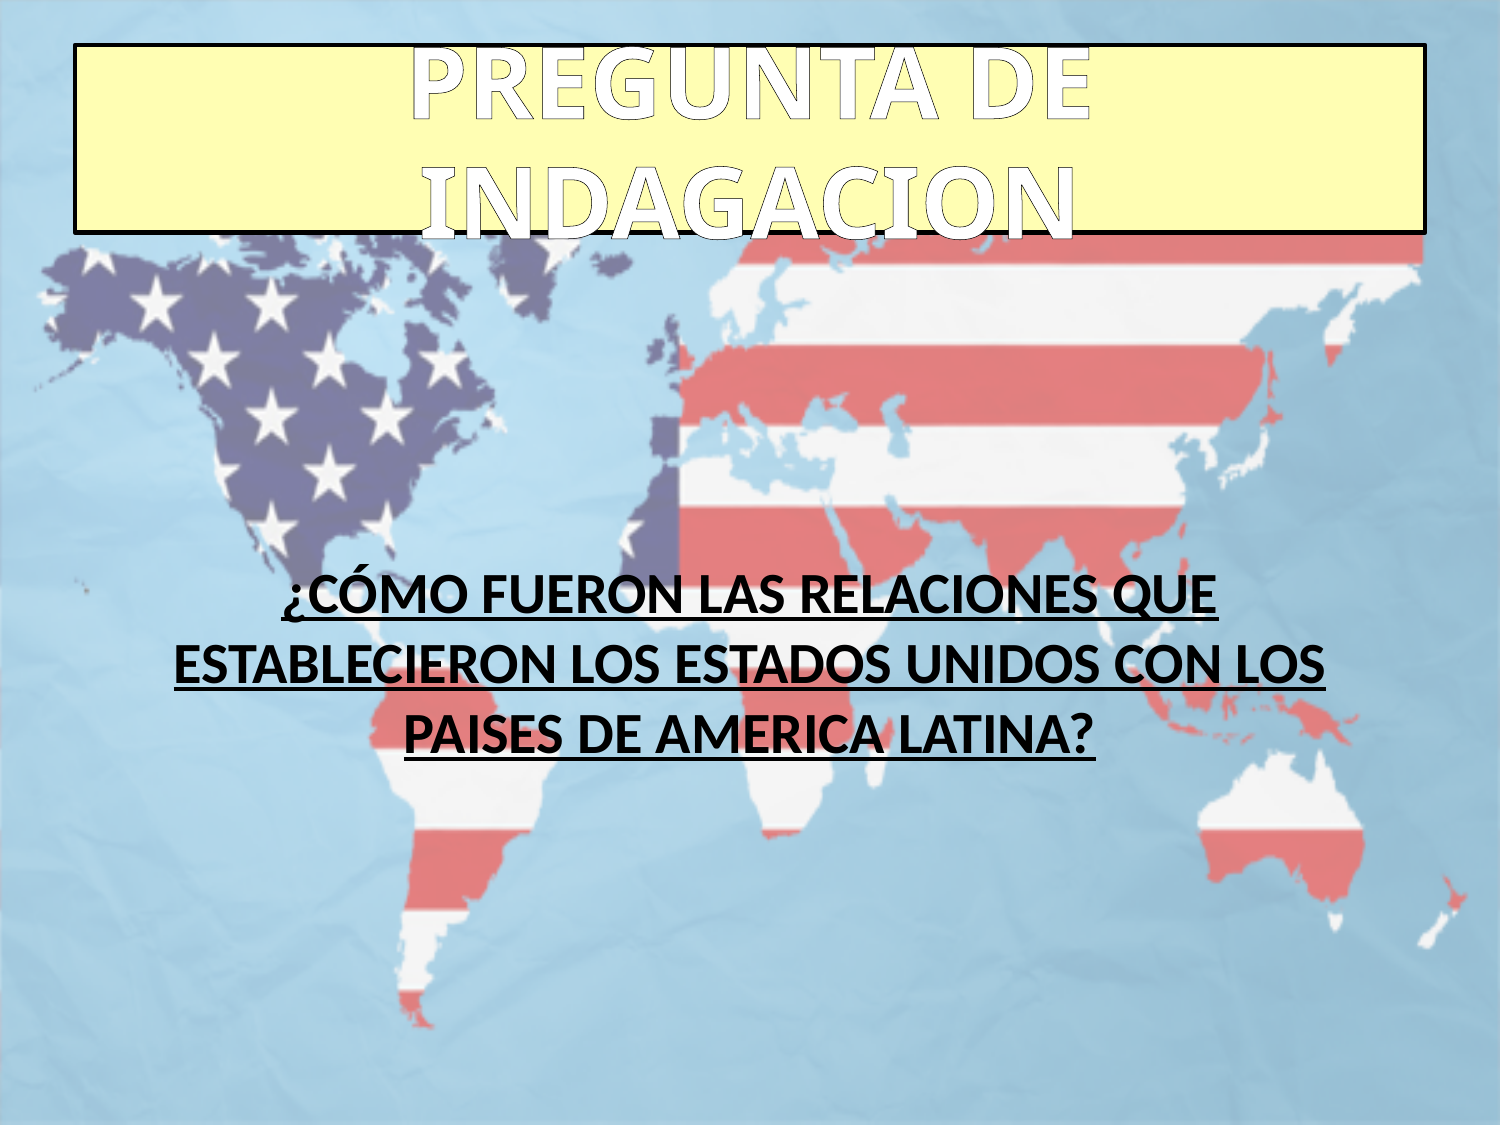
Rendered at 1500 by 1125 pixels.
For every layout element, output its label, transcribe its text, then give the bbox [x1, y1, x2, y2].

list ¿CÓMO FUERON LAS RELACIONES QUE ESTABLECIERON LOS ESTADOS UNIDOS CON LOS PAISES DE AMERICA LATINA? [75, 547, 1425, 709]
title PREGUNTA DE INDAGACION [75, 45, 1425, 233]
